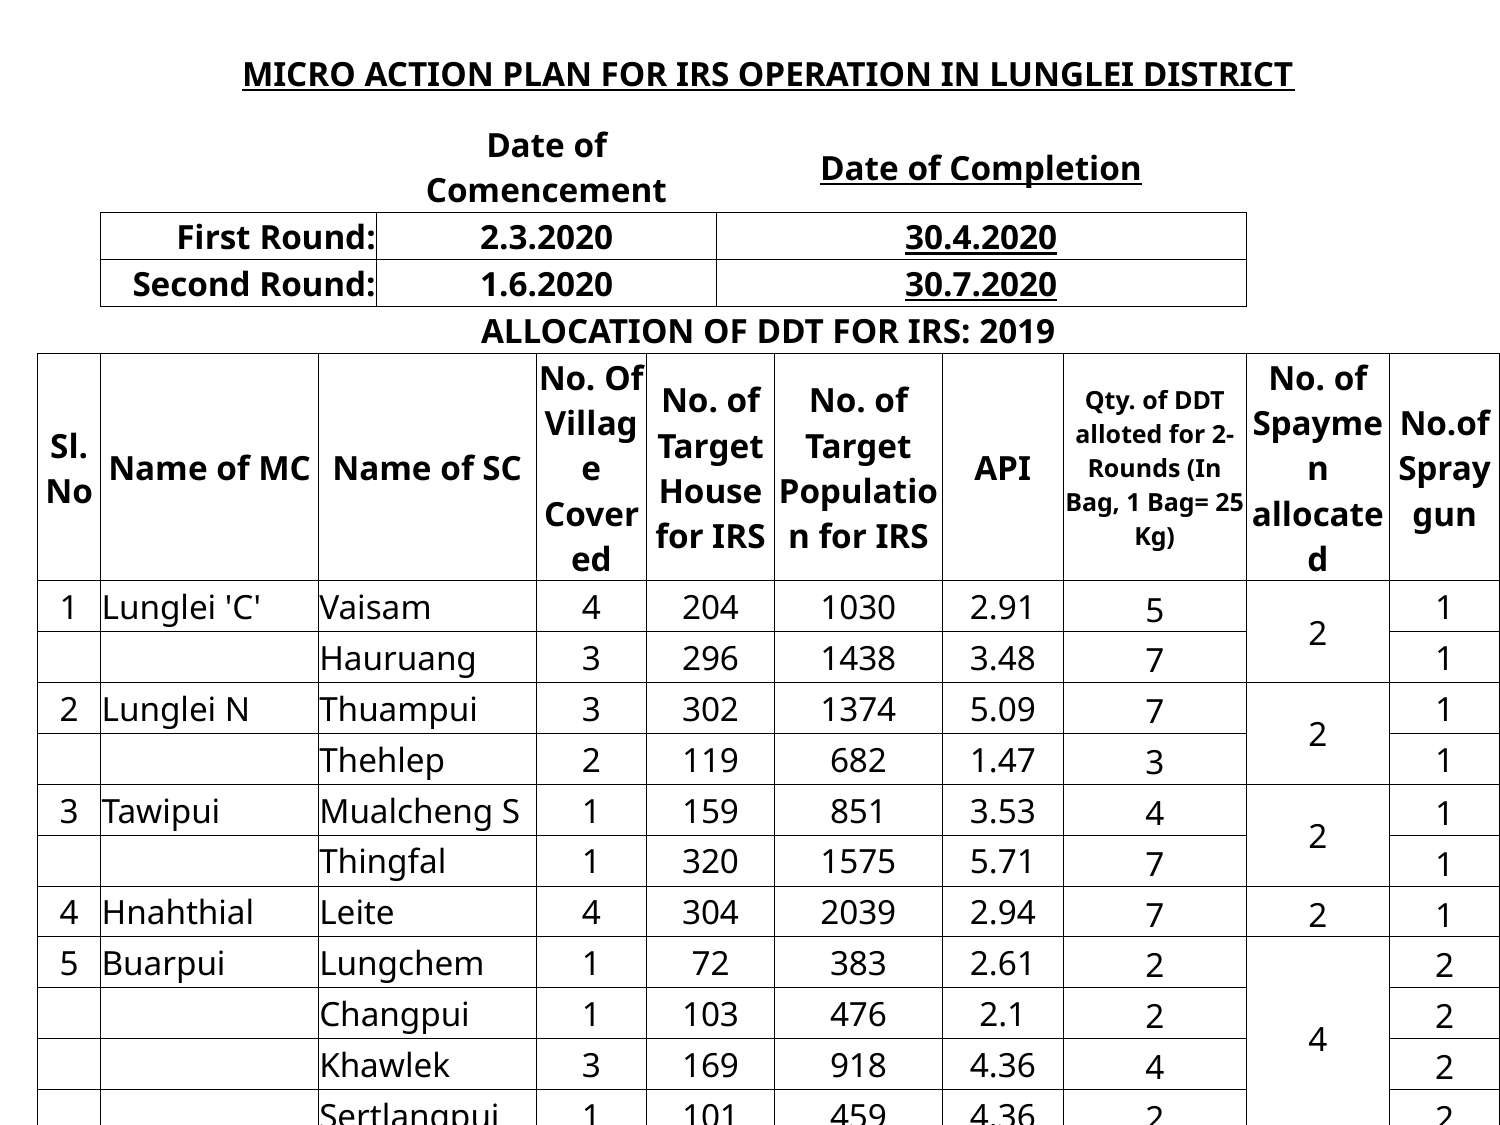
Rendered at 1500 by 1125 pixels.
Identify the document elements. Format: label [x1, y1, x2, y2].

table_cell [775, 836, 942, 886]
table_cell [101, 354, 318, 580]
table_cell [537, 632, 646, 682]
table_cell [1064, 683, 1246, 733]
table_cell [101, 632, 318, 682]
table_cell [1247, 785, 1389, 886]
table_cell [943, 988, 1063, 1038]
table_cell [319, 354, 536, 580]
table_cell [537, 683, 646, 733]
table_cell [1390, 937, 1499, 987]
table_cell [1390, 836, 1499, 886]
table_cell [1064, 354, 1246, 580]
table_cell [943, 1039, 1063, 1089]
table_cell [943, 937, 1063, 987]
table_cell [647, 937, 774, 987]
table_cell [537, 887, 646, 936]
table_cell [647, 887, 774, 936]
table_cell [775, 988, 942, 1038]
table_cell [38, 887, 100, 936]
table_cell [1247, 354, 1389, 580]
table_cell [647, 836, 774, 886]
table_cell [1390, 1090, 1499, 1125]
table_header [38, 25, 1500, 121]
table_cell [775, 354, 942, 580]
table_cell [101, 1039, 318, 1089]
table_cell [38, 734, 100, 784]
table_cell [1064, 581, 1246, 631]
table_cell [319, 887, 536, 936]
table_cell [775, 937, 942, 987]
table_cell [319, 988, 536, 1038]
table_cell [537, 836, 646, 886]
table_cell [943, 785, 1063, 835]
table_cell [647, 354, 774, 580]
table_cell [38, 988, 100, 1038]
table_cell [101, 937, 318, 987]
table_cell [943, 836, 1063, 886]
table_cell [537, 734, 646, 784]
table_cell [537, 937, 646, 987]
table_cell [319, 734, 536, 784]
table_cell [775, 887, 942, 936]
table_cell [319, 581, 536, 631]
table_cell [647, 1039, 774, 1089]
table_cell [319, 683, 536, 733]
table_cell [38, 937, 100, 987]
table_cell [38, 836, 100, 886]
table_cell [943, 683, 1063, 733]
table_cell [1247, 581, 1389, 682]
table_cell [537, 581, 646, 631]
table_cell [647, 1090, 774, 1125]
table_cell [537, 1090, 646, 1125]
table_cell [38, 581, 100, 631]
table_cell [943, 581, 1063, 631]
table_cell [647, 632, 774, 682]
table_cell [101, 988, 318, 1038]
table_cell [1064, 785, 1246, 835]
table_cell [1247, 937, 1389, 1125]
table_cell [537, 785, 646, 835]
table_cell [647, 785, 774, 835]
table_cell [1247, 887, 1389, 936]
table_cell [1390, 632, 1499, 682]
table_cell [775, 581, 942, 631]
table_cell [38, 1039, 100, 1089]
table_cell [943, 632, 1063, 682]
table_cell [38, 632, 100, 682]
table_cell [101, 734, 318, 784]
table_cell [775, 785, 942, 835]
table_cell [101, 836, 318, 886]
table_cell [1064, 1039, 1246, 1089]
table_cell [319, 632, 536, 682]
table_cell [647, 734, 774, 784]
table_cell [1390, 354, 1499, 580]
table_cell [319, 836, 536, 886]
table_cell [647, 581, 774, 631]
table_cell [101, 1090, 318, 1125]
table_cell [537, 1039, 646, 1089]
table_cell [1064, 988, 1246, 1038]
table_cell [38, 785, 100, 835]
table_cell [101, 581, 318, 631]
table_cell [647, 683, 774, 733]
table_cell [1064, 937, 1246, 987]
table_cell [775, 1090, 942, 1125]
table_cell [1390, 887, 1499, 936]
table_cell [1390, 734, 1499, 784]
table_cell [319, 1090, 536, 1125]
table_cell [775, 632, 942, 682]
table_cell [101, 683, 318, 733]
table_cell [943, 354, 1063, 580]
table_cell [775, 683, 942, 733]
table_cell [38, 683, 100, 733]
table_cell [1390, 1039, 1499, 1089]
table_cell [1390, 785, 1499, 835]
table_cell [943, 734, 1063, 784]
table_cell [1064, 632, 1246, 682]
table_cell [38, 121, 1500, 353]
table_cell [647, 988, 774, 1038]
table_cell [537, 354, 646, 580]
table_cell [1390, 988, 1499, 1038]
table_cell [775, 734, 942, 784]
table_cell [1064, 887, 1246, 936]
table_cell [775, 1039, 942, 1089]
table_cell [537, 988, 646, 1038]
table_cell [943, 887, 1063, 936]
table_cell [101, 785, 318, 835]
table_cell [1064, 734, 1246, 784]
table_cell [319, 937, 536, 987]
table_cell [1064, 1090, 1246, 1125]
table_cell [1390, 581, 1499, 631]
table_cell [38, 1090, 100, 1125]
table_cell [319, 785, 536, 835]
table_cell [319, 1039, 536, 1089]
table_cell [38, 354, 100, 580]
table_cell [1390, 683, 1499, 733]
table_cell [1247, 683, 1389, 784]
table_cell [101, 887, 318, 936]
table_cell [943, 1090, 1063, 1125]
table_cell [1064, 836, 1246, 886]
